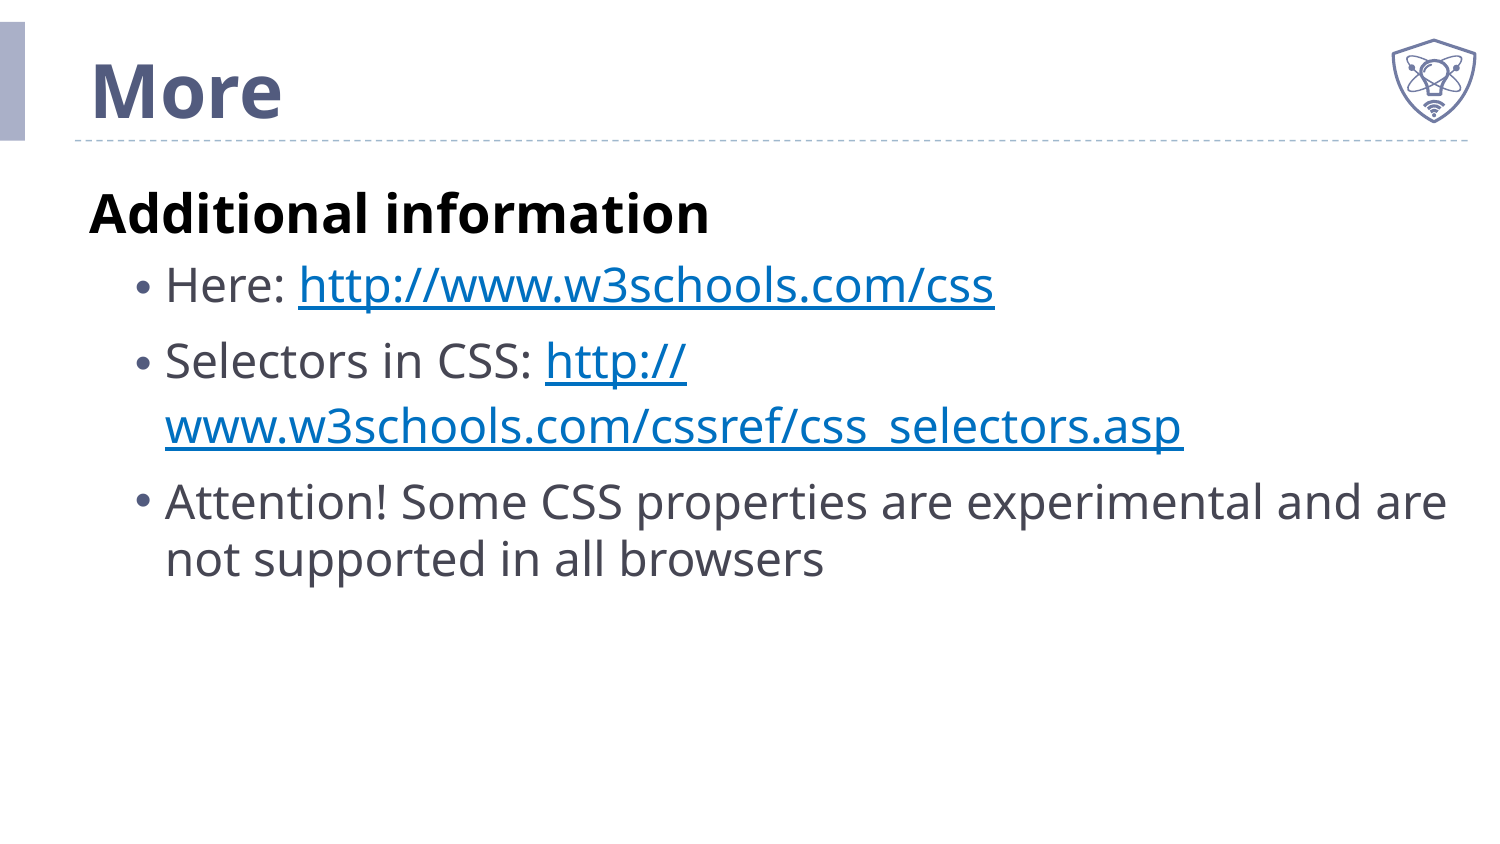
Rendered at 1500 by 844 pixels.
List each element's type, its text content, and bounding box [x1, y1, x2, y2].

list Additional information Here: http://www.w3schools.com/css Selectors in CSS: http://www.w3schools.com/cssref/css_selectors.asp Attention! Some CSS properties are experimental and are not supported in all browsers [75, 171, 1475, 835]
title More [75, 18, 1475, 141]
